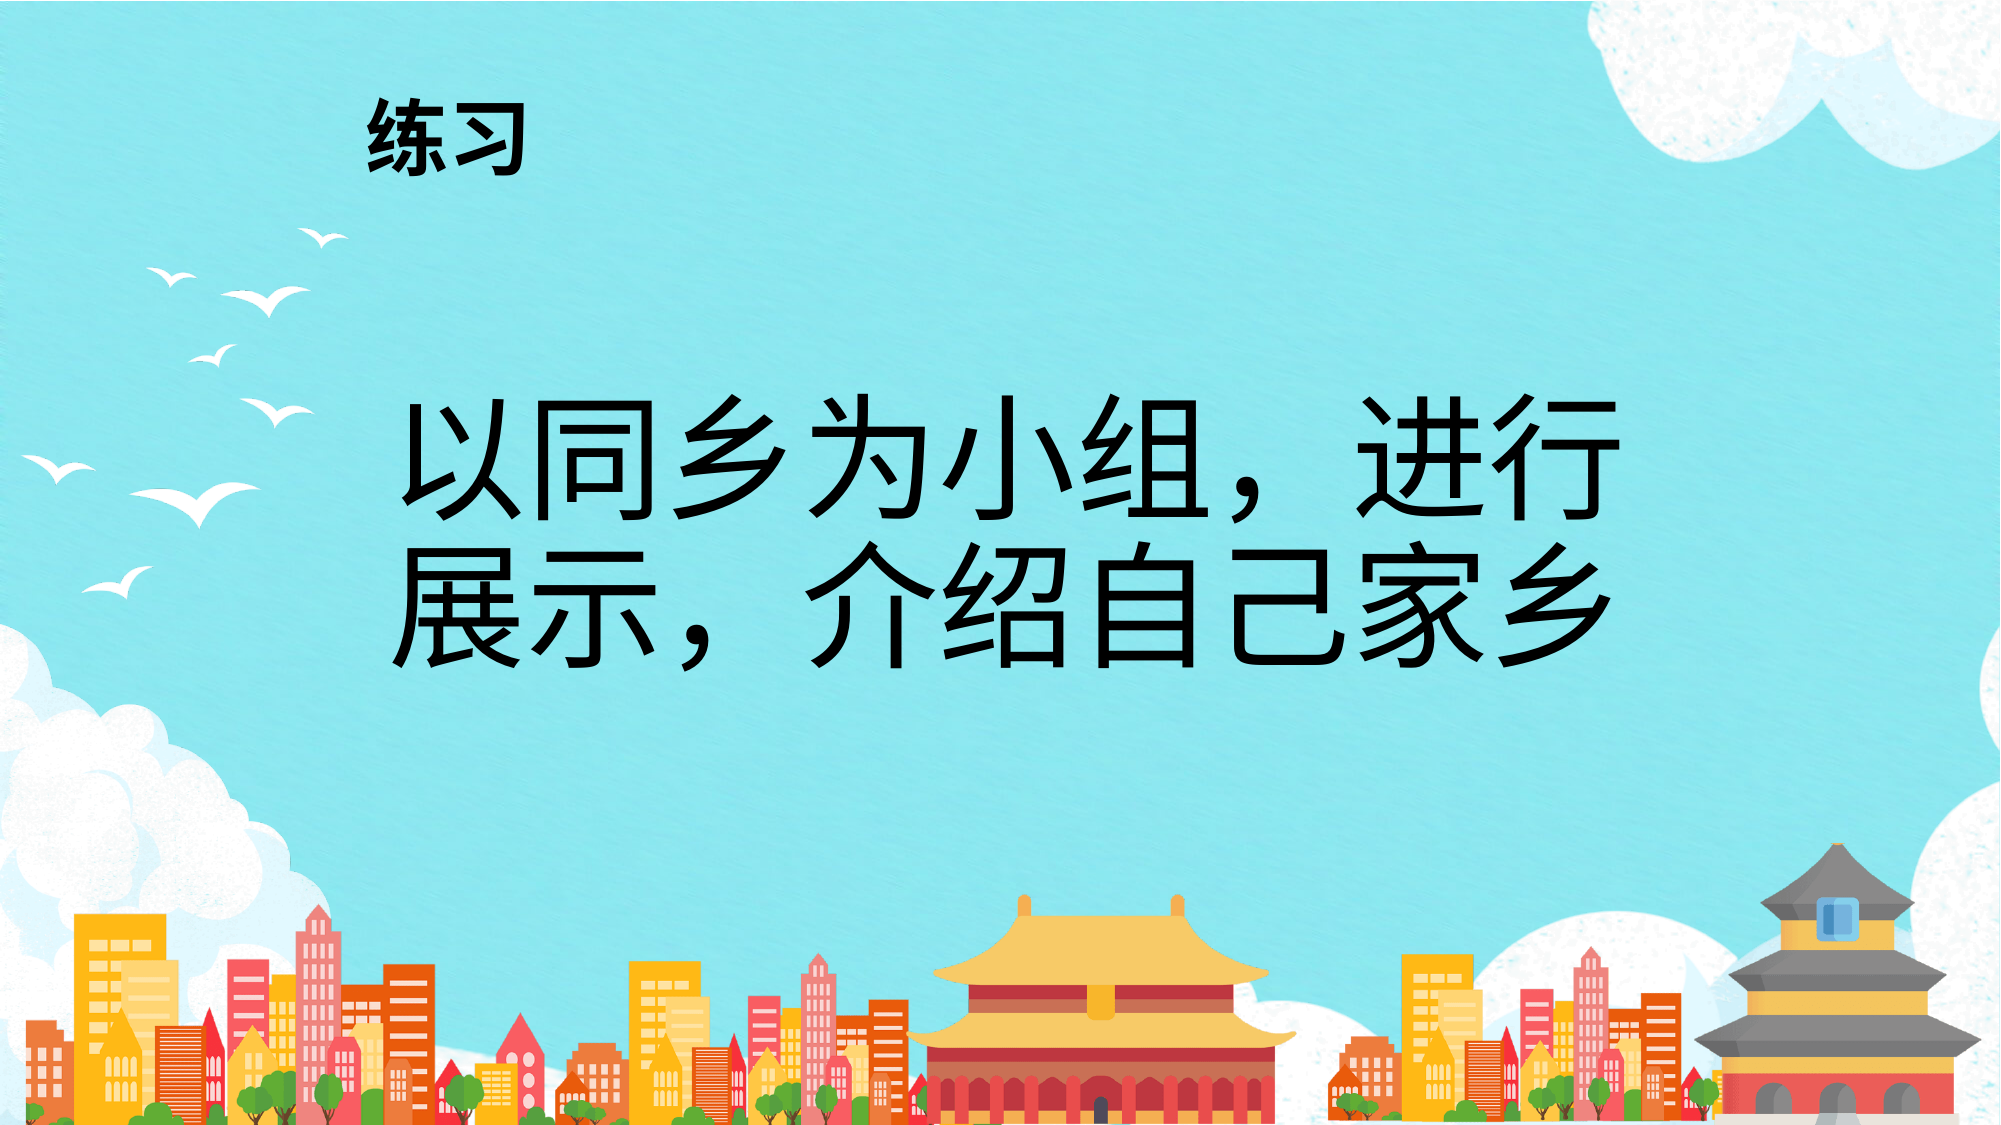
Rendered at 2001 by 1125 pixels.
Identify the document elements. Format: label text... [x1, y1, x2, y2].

picture [0, 0, 2001, 1125]
text_box 练习 [350, 78, 823, 194]
title 以同乡为小组，进行展示，介绍自己家乡 [373, 314, 1722, 764]
